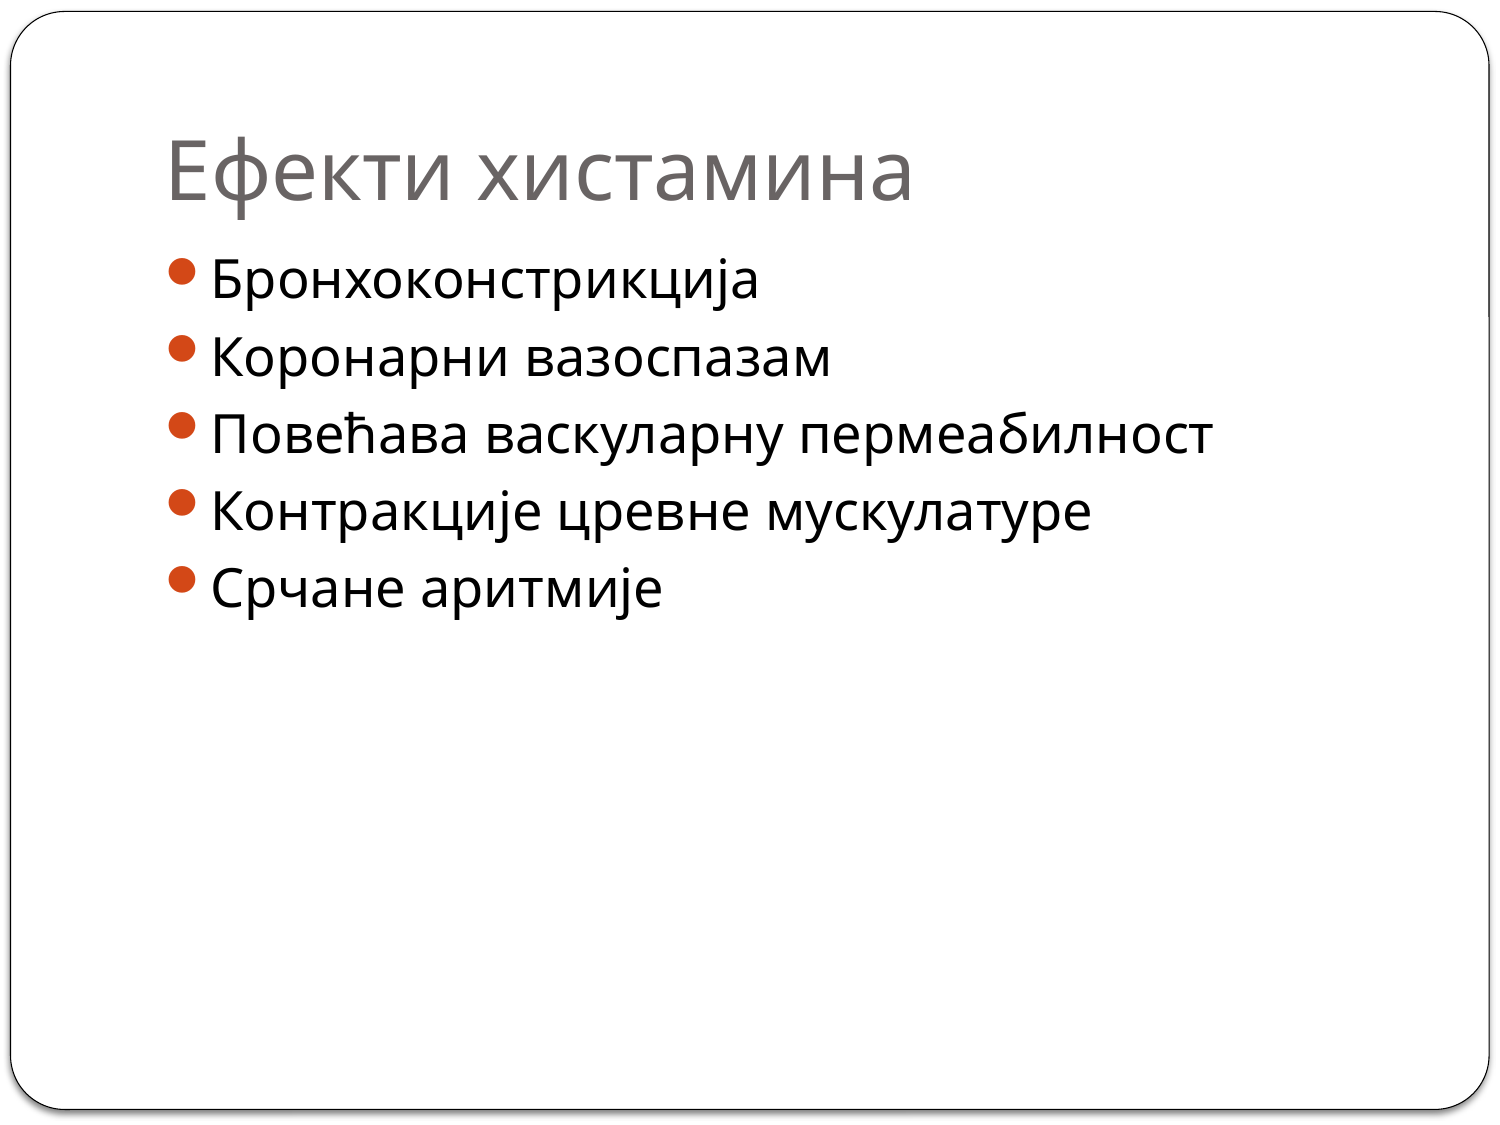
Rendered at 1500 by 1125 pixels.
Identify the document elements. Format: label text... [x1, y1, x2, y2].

title Ефекти хистамина [150, 45, 1425, 233]
list Бронхоконстрикција Коронарни вазоспазам Повећава васкуларну пермеабилност Контракције цревне мускулатуре Срчане аритмије [150, 237, 1425, 988]
